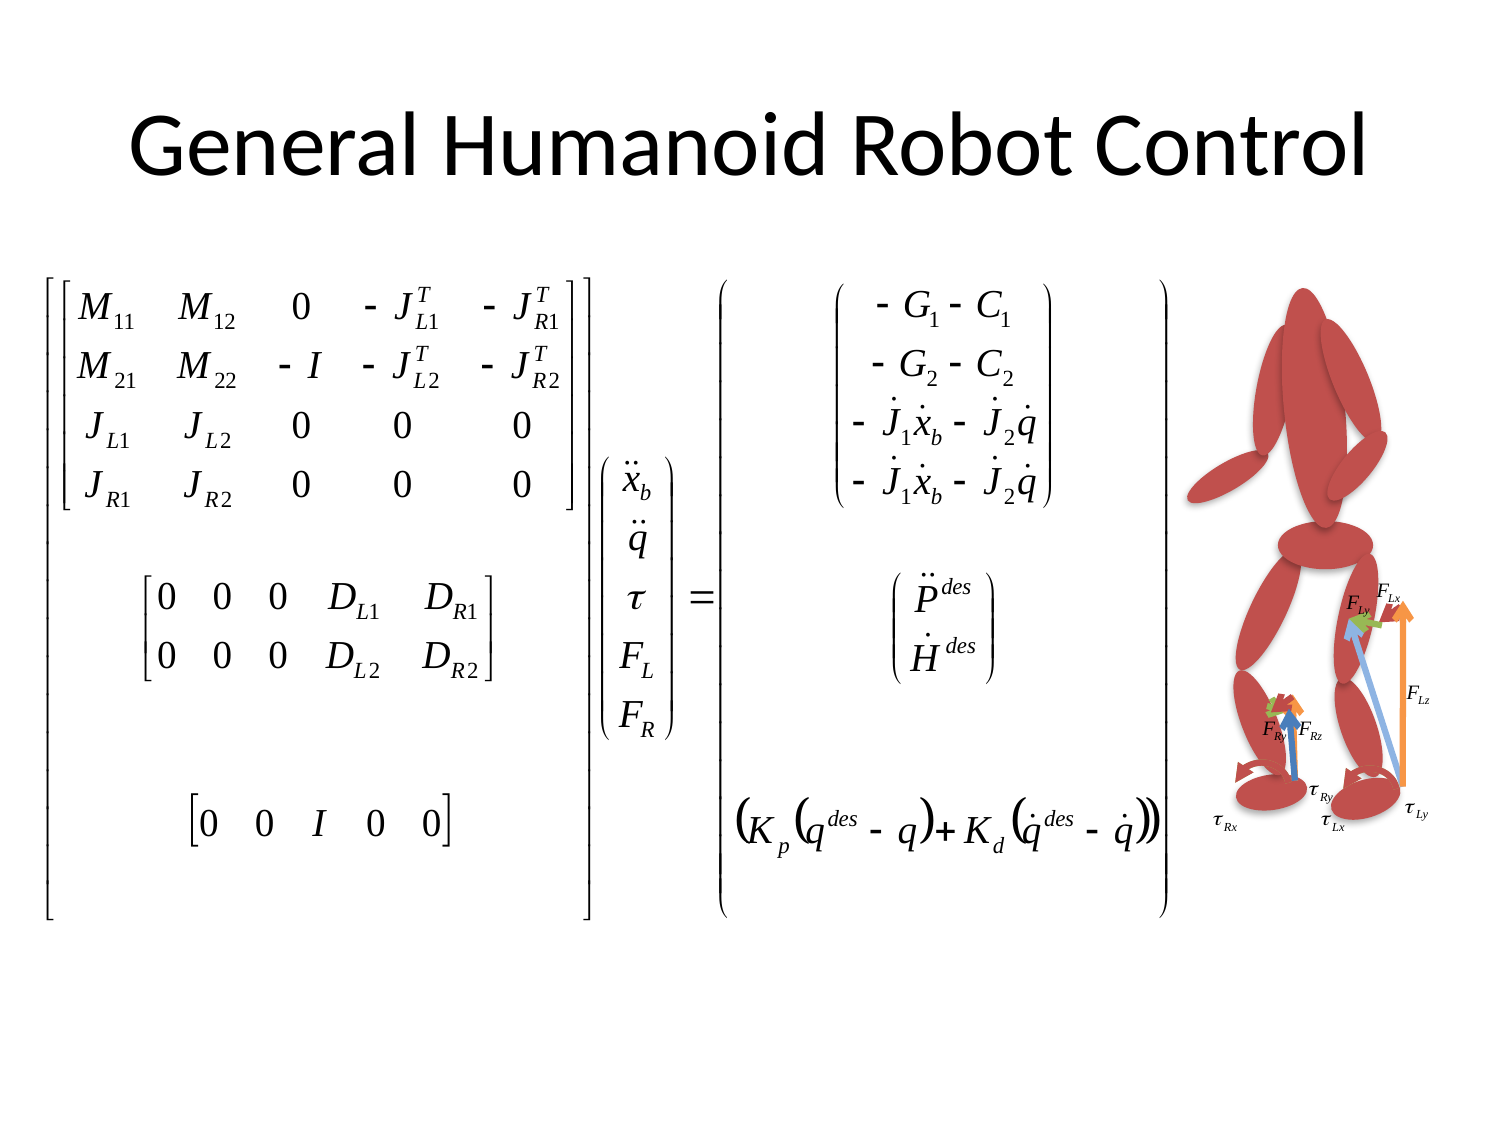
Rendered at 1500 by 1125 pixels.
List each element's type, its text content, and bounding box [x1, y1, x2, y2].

title General Humanoid Robot Control [75, 45, 1425, 233]
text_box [1184, 287, 1434, 837]
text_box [37, 270, 1180, 929]
